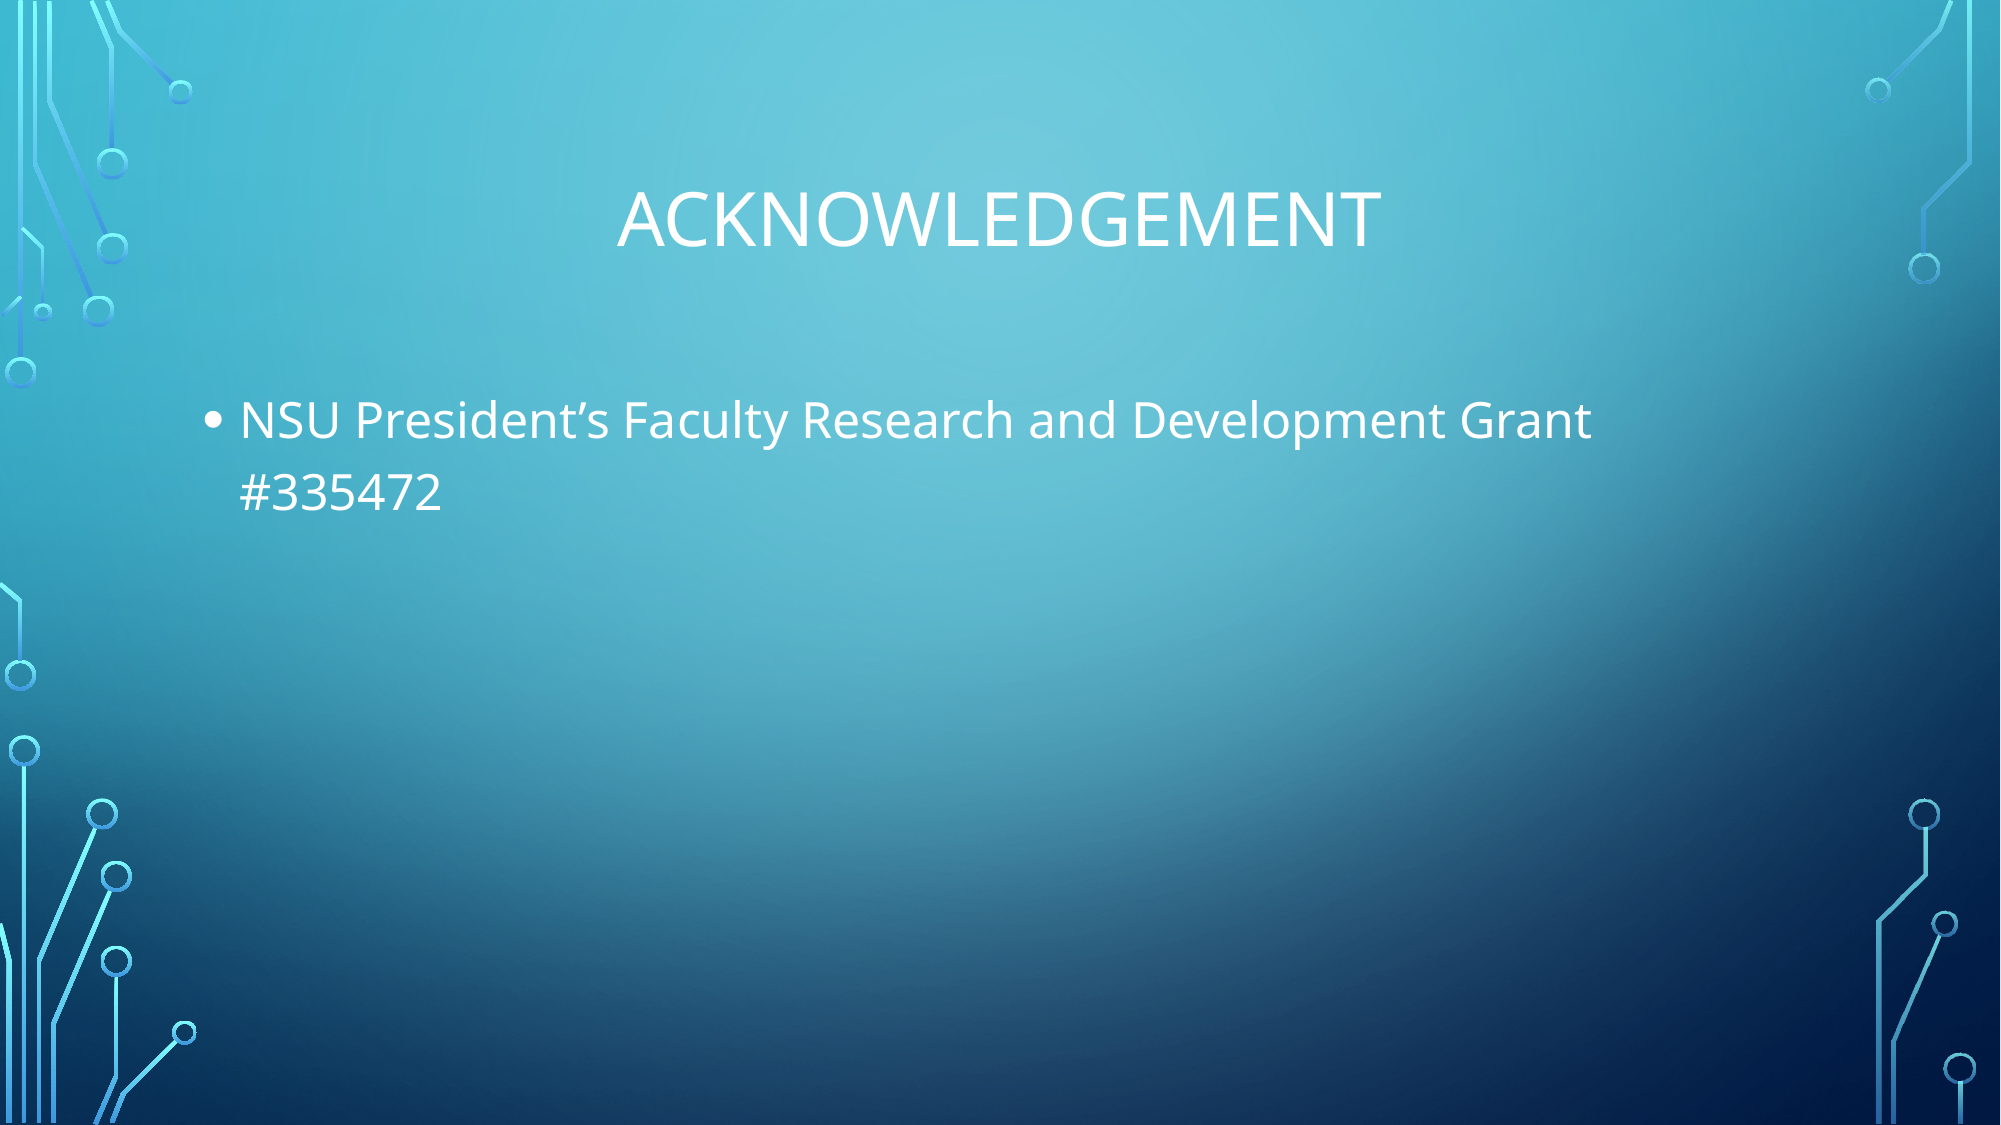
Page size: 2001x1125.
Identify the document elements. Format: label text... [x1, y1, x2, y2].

title ACKNOWLEDGEMENT [187, 101, 1813, 344]
list NSU President’s Faculty Research and Development Grant #335472 [187, 369, 1813, 950]
